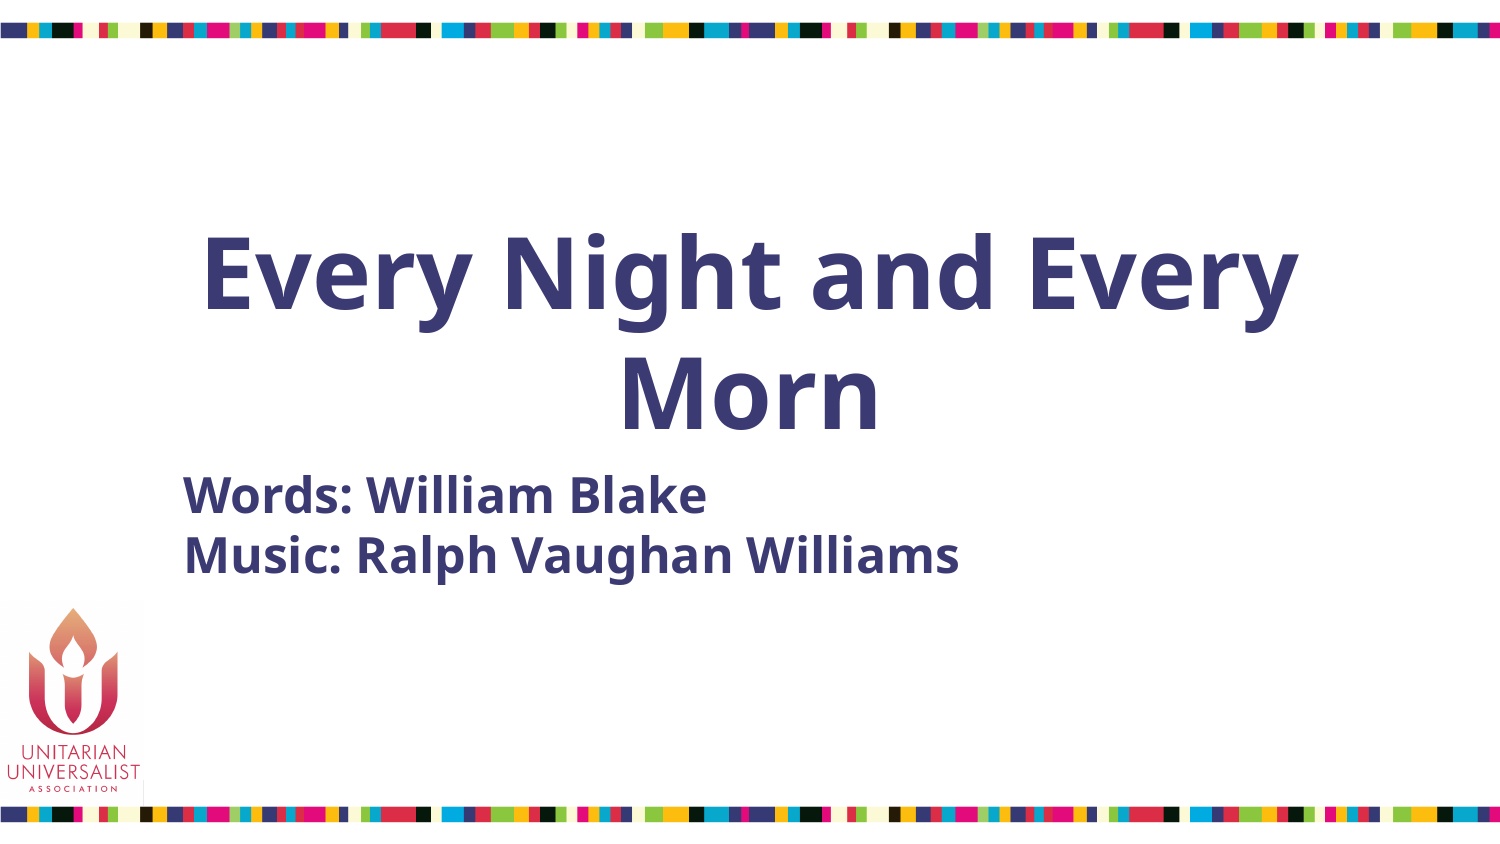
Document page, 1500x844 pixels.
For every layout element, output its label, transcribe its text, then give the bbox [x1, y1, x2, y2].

text_box Words: William Blake Music: Ralph Vaughan Williams [168, 448, 1495, 659]
picture [0, 600, 1500, 824]
text_box Every Night and Every Morn [53, 75, 1447, 465]
picture [0, 22, 1500, 40]
